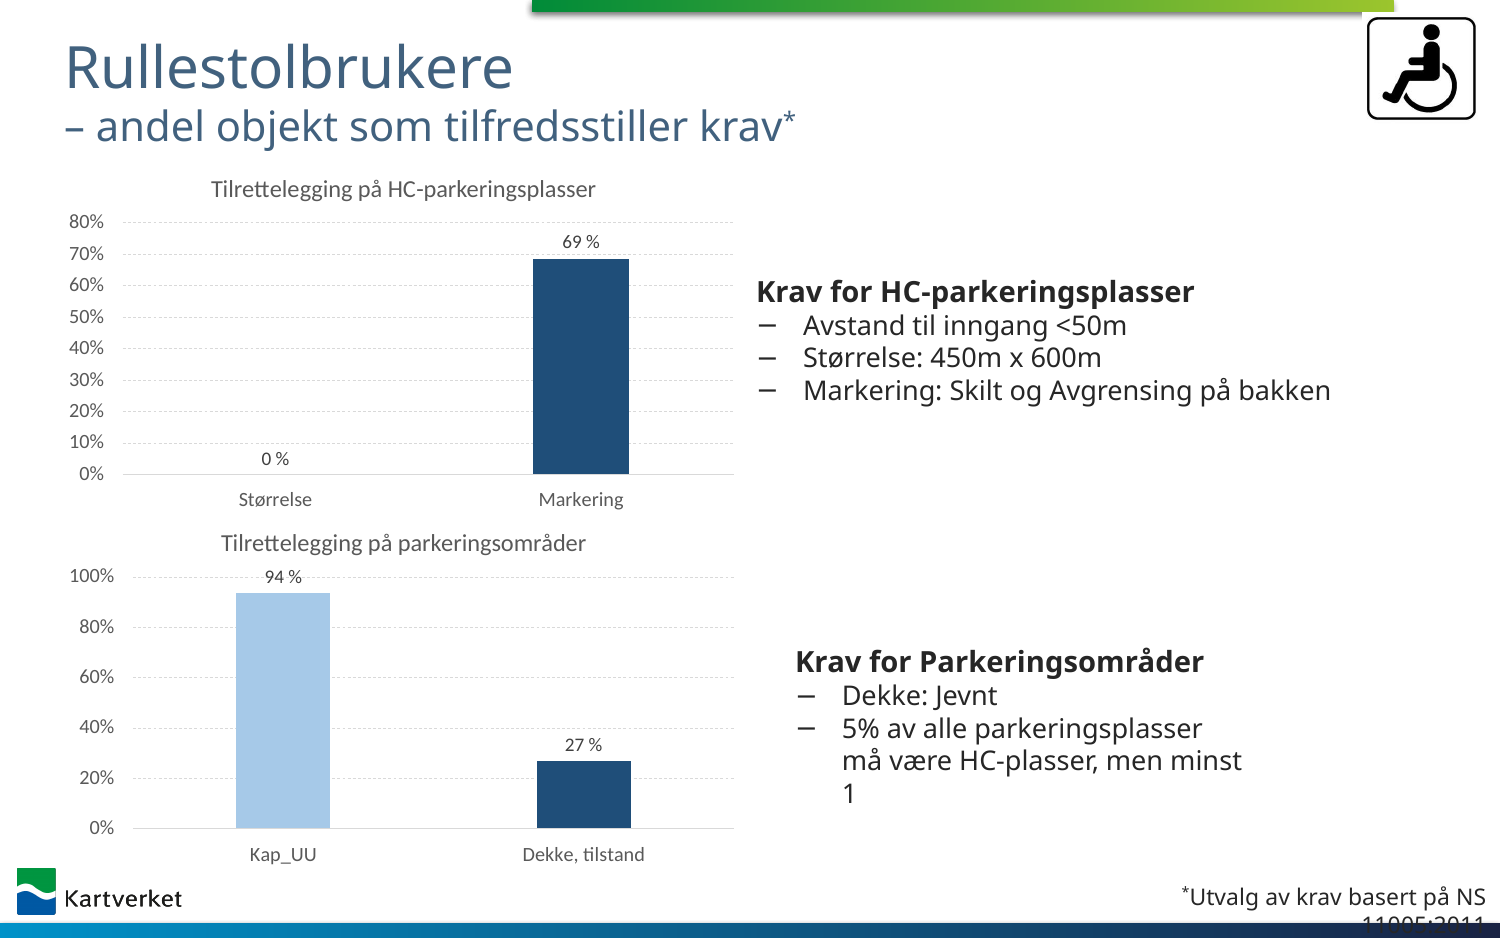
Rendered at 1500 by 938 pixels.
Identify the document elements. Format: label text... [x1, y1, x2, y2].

text_box Krav for HC-parkeringsplasser Avstand til inngang <50m Størrelse: 450m x 600m Markering: Skilt og Avgrensing på bakken [750, 265, 1346, 413]
picture [62, 520, 746, 874]
text_box *Utvalg av krav basert på NS 11005:2011 [1068, 873, 1500, 938]
text_box Krav for Parkeringsområder Dekke: Jevnt 5% av alle parkeringsplasser må være HC-plasser, men minst 1 [780, 636, 1261, 816]
text_box Rullestolbrukere – andel objekt som tilfredsstiller krav* [49, 25, 1431, 158]
picture [1362, 12, 1481, 126]
picture [62, 166, 746, 519]
